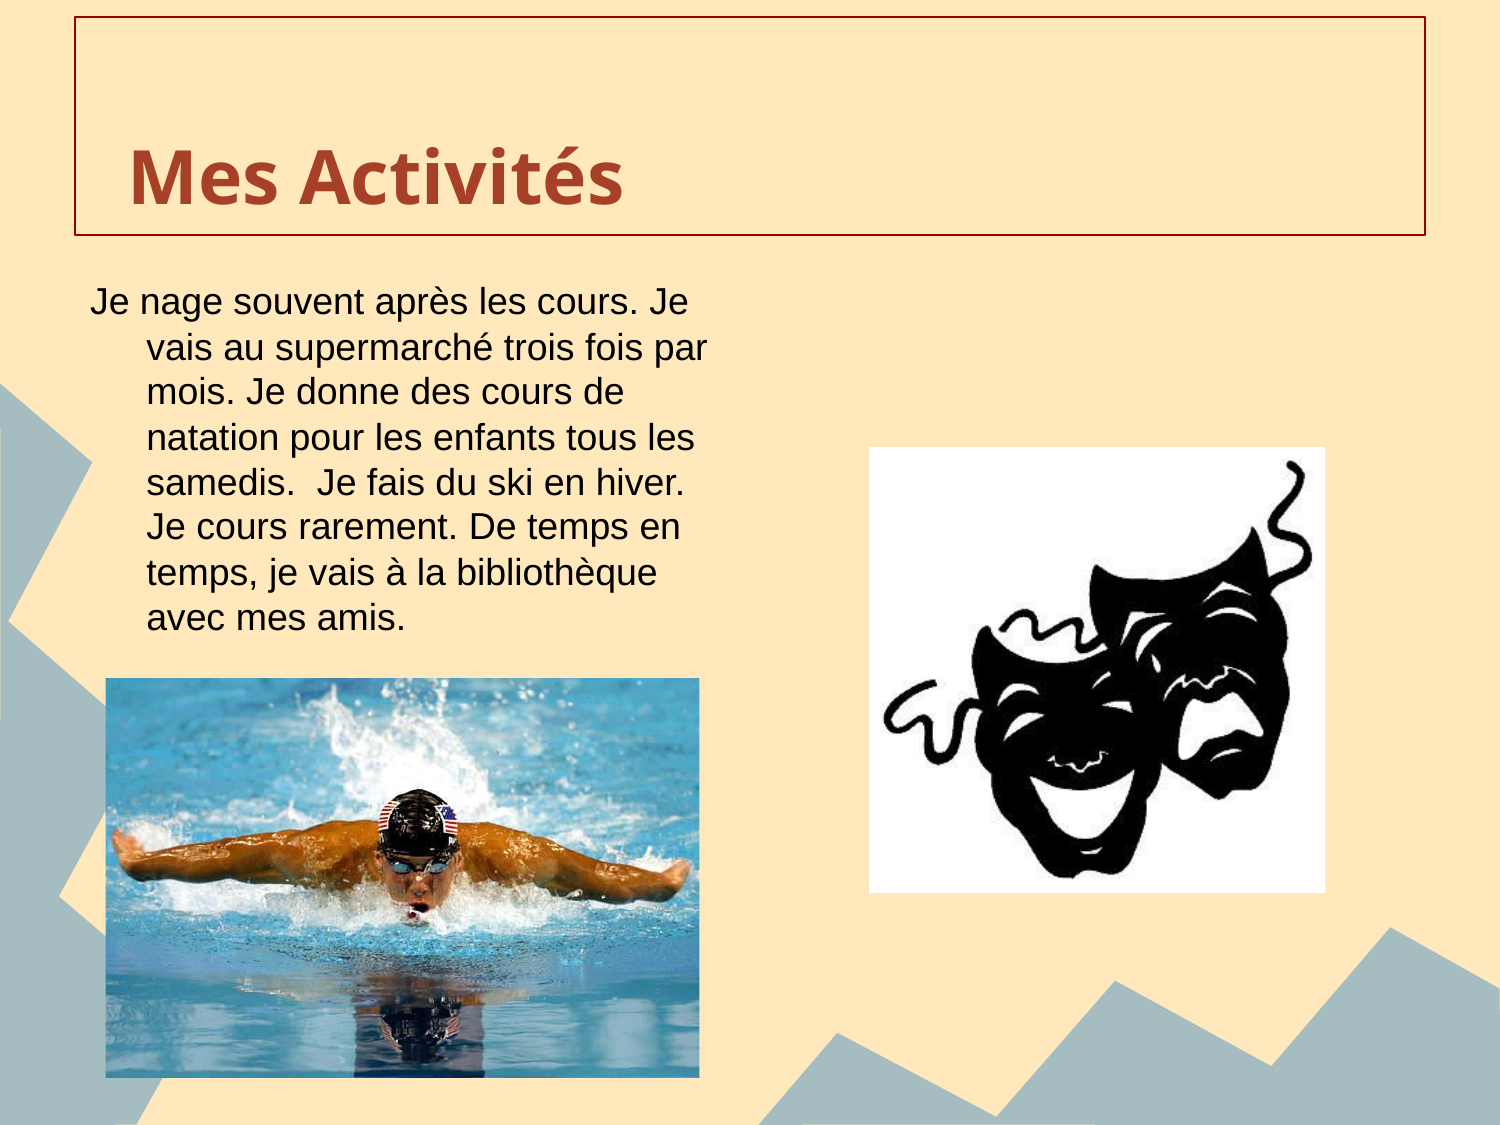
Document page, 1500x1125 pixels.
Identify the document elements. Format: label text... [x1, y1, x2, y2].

text_box [105, 678, 700, 1078]
list Je nage souvent après les cours. Je vais au supermarché trois fois par mois. Je donne des cours de natation pour les enfants tous les samedis. Je fais du ski en hiver. Je cours rarement. De temps en temps, je vais à la bibliothèque avec mes amis. [75, 262, 731, 931]
title Mes Activités [75, 17, 1425, 235]
text_box [869, 447, 1326, 893]
